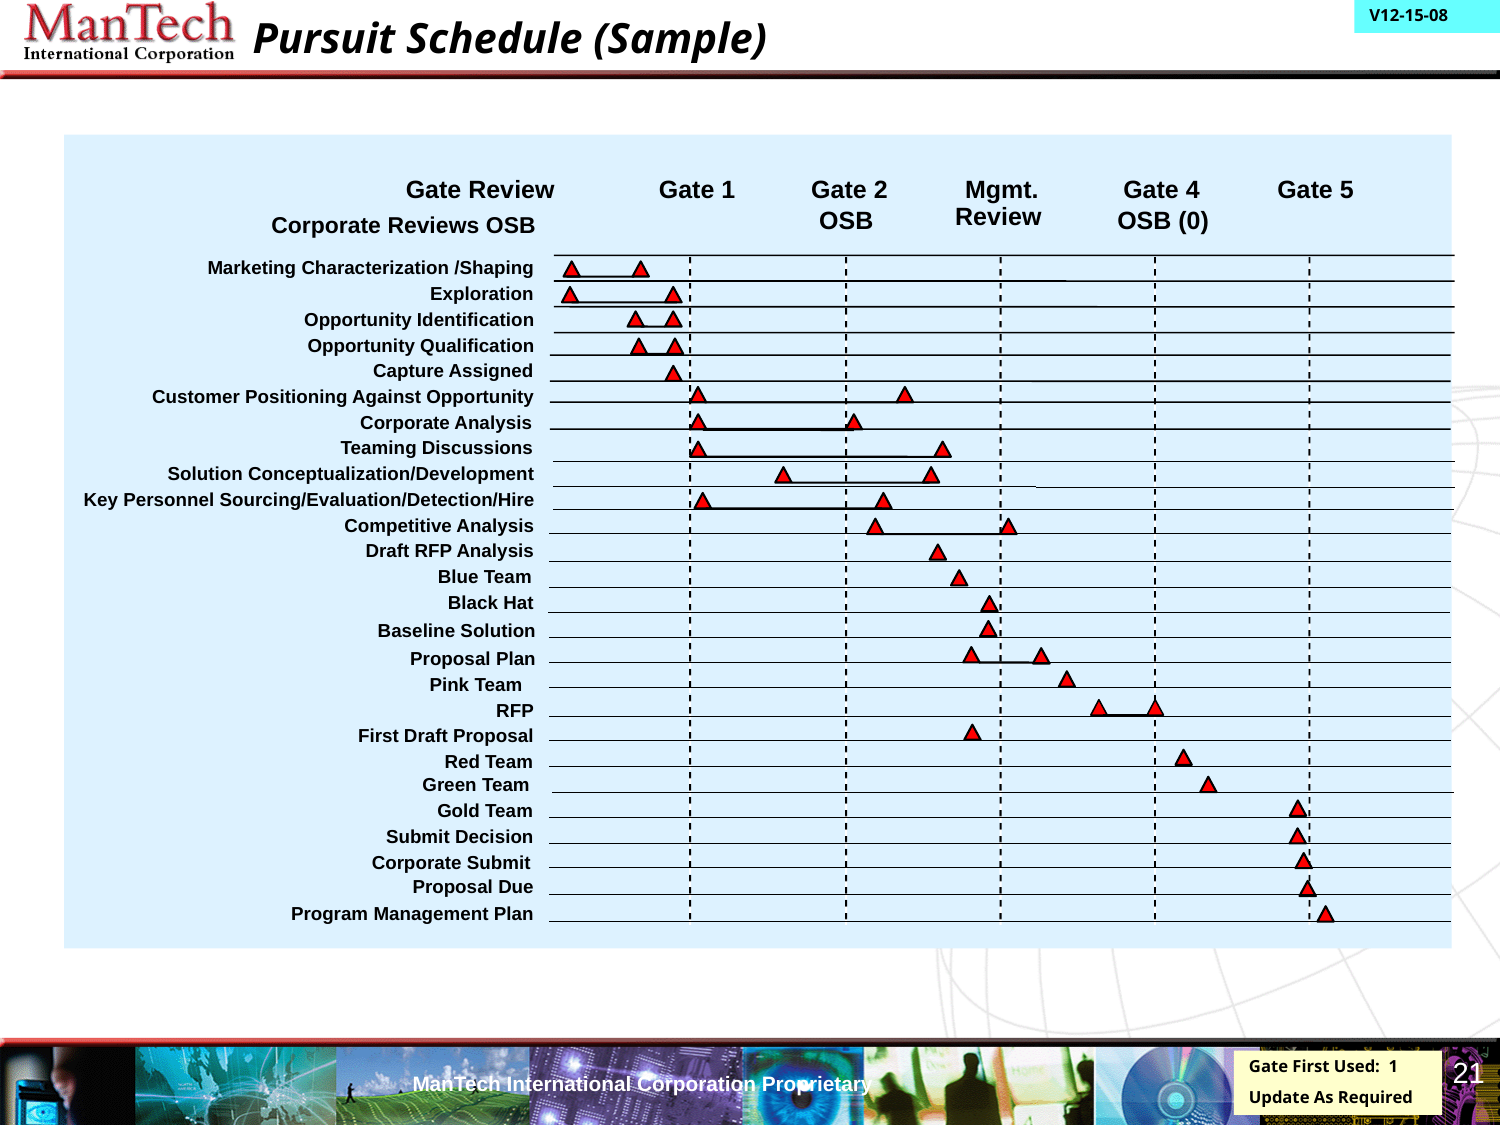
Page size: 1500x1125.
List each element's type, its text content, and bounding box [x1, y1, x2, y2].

text_box Draft RFP Analysis [319, 541, 585, 562]
text_box Gold Team [391, 801, 584, 822]
text_box [631, 338, 647, 354]
text_box [875, 492, 892, 509]
text_box [923, 467, 940, 483]
text_box Submit Decision [340, 827, 585, 848]
text_box [1296, 853, 1312, 867]
text_box Marketing Characterization /Shaping [161, 258, 585, 279]
text_box [694, 492, 711, 509]
text_box [981, 596, 998, 612]
text_box Mgmt. Review [942, 177, 1062, 232]
text_box Gate Review [360, 177, 601, 205]
text_box [934, 441, 951, 457]
text_box Gate 2 [765, 177, 941, 205]
text_box [665, 311, 682, 327]
slide_number 21 [1149, 1046, 1500, 1125]
text_box Gate 4 [1077, 177, 1246, 205]
text_box [627, 311, 644, 327]
text_box Green Team [376, 774, 581, 796]
text_box [690, 441, 707, 457]
text_box [1033, 648, 1049, 662]
text_box [1000, 518, 1017, 533]
text_box Black Hat [402, 593, 585, 614]
text_box [1289, 800, 1307, 816]
text_box [1058, 671, 1075, 687]
text_box Red Team [398, 752, 584, 773]
text_box [690, 386, 707, 402]
text_box [775, 467, 792, 483]
text_box Capture Assigned [327, 361, 585, 382]
text_box Opportunity Identification [258, 310, 586, 331]
text_box [1317, 906, 1334, 921]
text_box First Draft Proposal [312, 726, 585, 747]
text_box [64, 134, 1452, 509]
text_box [1289, 828, 1306, 843]
text_box Corporate Reviews OSB [225, 213, 582, 239]
text_box Program Management Plan [245, 904, 585, 925]
text_box Pink Team [384, 674, 574, 696]
text_box Gate 1 [613, 177, 765, 205]
text_box [1300, 880, 1315, 894]
text_box Competitive Analysis [298, 516, 585, 537]
text_box [1147, 699, 1164, 716]
text_box Customer Positioning Against Opportunity [106, 387, 585, 408]
text_box [667, 338, 684, 354]
text_box Proposal Due [366, 877, 585, 898]
text_box RFP [450, 700, 585, 722]
text_box Proposal Plan [364, 649, 587, 670]
text_box Baseline Solution [332, 621, 587, 642]
text_box [665, 286, 682, 303]
text_box Gate First Used: 1 Update As Required [1233, 1050, 1443, 1115]
text_box [950, 570, 968, 586]
text_box Exploration [384, 284, 585, 305]
text_box Corporate Analysis [314, 412, 583, 434]
title Pursuit Schedule (Sample) [237, 4, 1500, 70]
text_box [1175, 749, 1192, 765]
text_box [963, 647, 980, 662]
text_box [665, 365, 682, 381]
text_box Corporate Submit [326, 853, 582, 874]
text_box Teaming Discussions [294, 438, 584, 459]
text_box Key Personnel Sourcing/Evaluation/Detection/Hire [37, 490, 586, 511]
text_box Solution Conceptualization/Development [122, 464, 585, 485]
text_box OSB [773, 208, 920, 236]
text_box [1200, 776, 1217, 793]
text_box [64, 510, 1452, 949]
text_box [1090, 699, 1108, 716]
text_box [563, 261, 580, 277]
text_box [632, 261, 649, 277]
text_box [896, 386, 914, 402]
text_box [845, 414, 862, 429]
text_box OSB (0) [1071, 208, 1255, 236]
text_box [964, 724, 981, 740]
text_box [561, 286, 579, 303]
text_box [980, 621, 997, 637]
text_box [929, 544, 947, 560]
text_box Blue Team [392, 567, 578, 588]
text_box [690, 414, 707, 429]
text_box [867, 518, 883, 533]
text_box Gate 5 [1246, 177, 1400, 205]
text_box Opportunity Qualification [261, 335, 586, 357]
